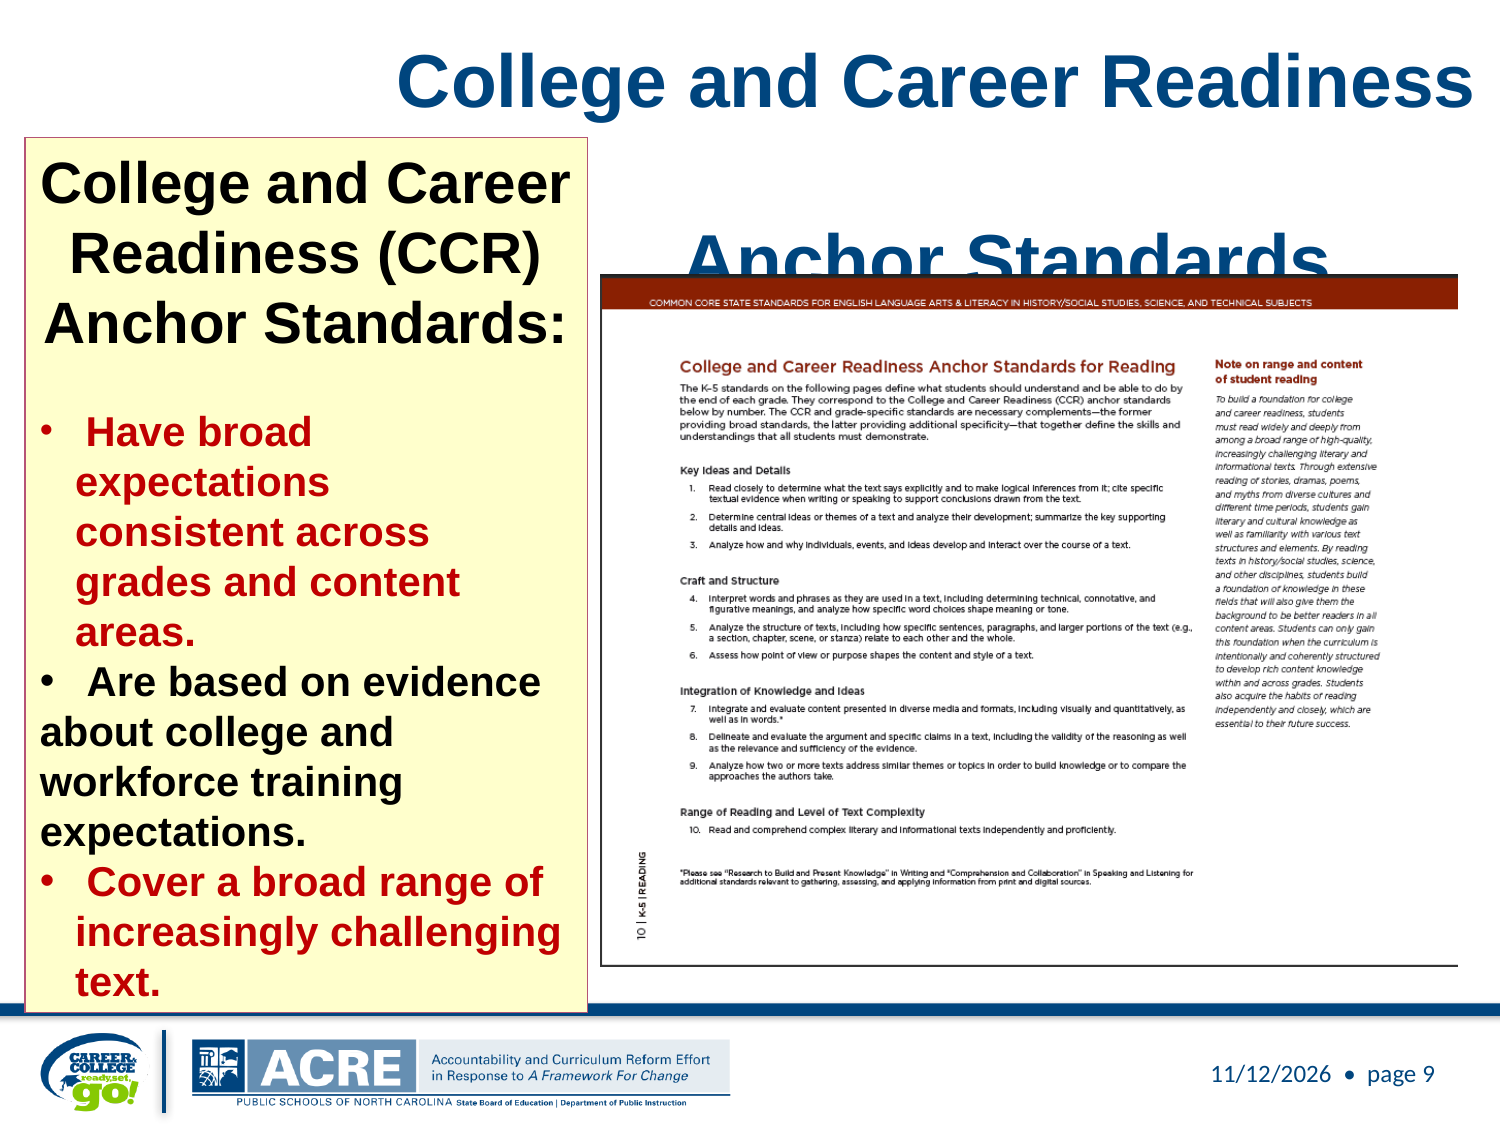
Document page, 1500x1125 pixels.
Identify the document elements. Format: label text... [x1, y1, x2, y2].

text_box College and Career Readiness (CCR) Anchor Standards: Have broad expectations consistent across grades and content areas. Are based on evidence about college and workforce training expectations. Cover a broad range of increasingly challenging text. [24, 137, 588, 1013]
picture [37, 1029, 152, 1115]
picture [599, 274, 1458, 968]
picture [174, 1017, 744, 1125]
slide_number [1137, 1042, 1450, 1103]
title College and Career Readiness Anchor Standards [0, 24, 1500, 176]
